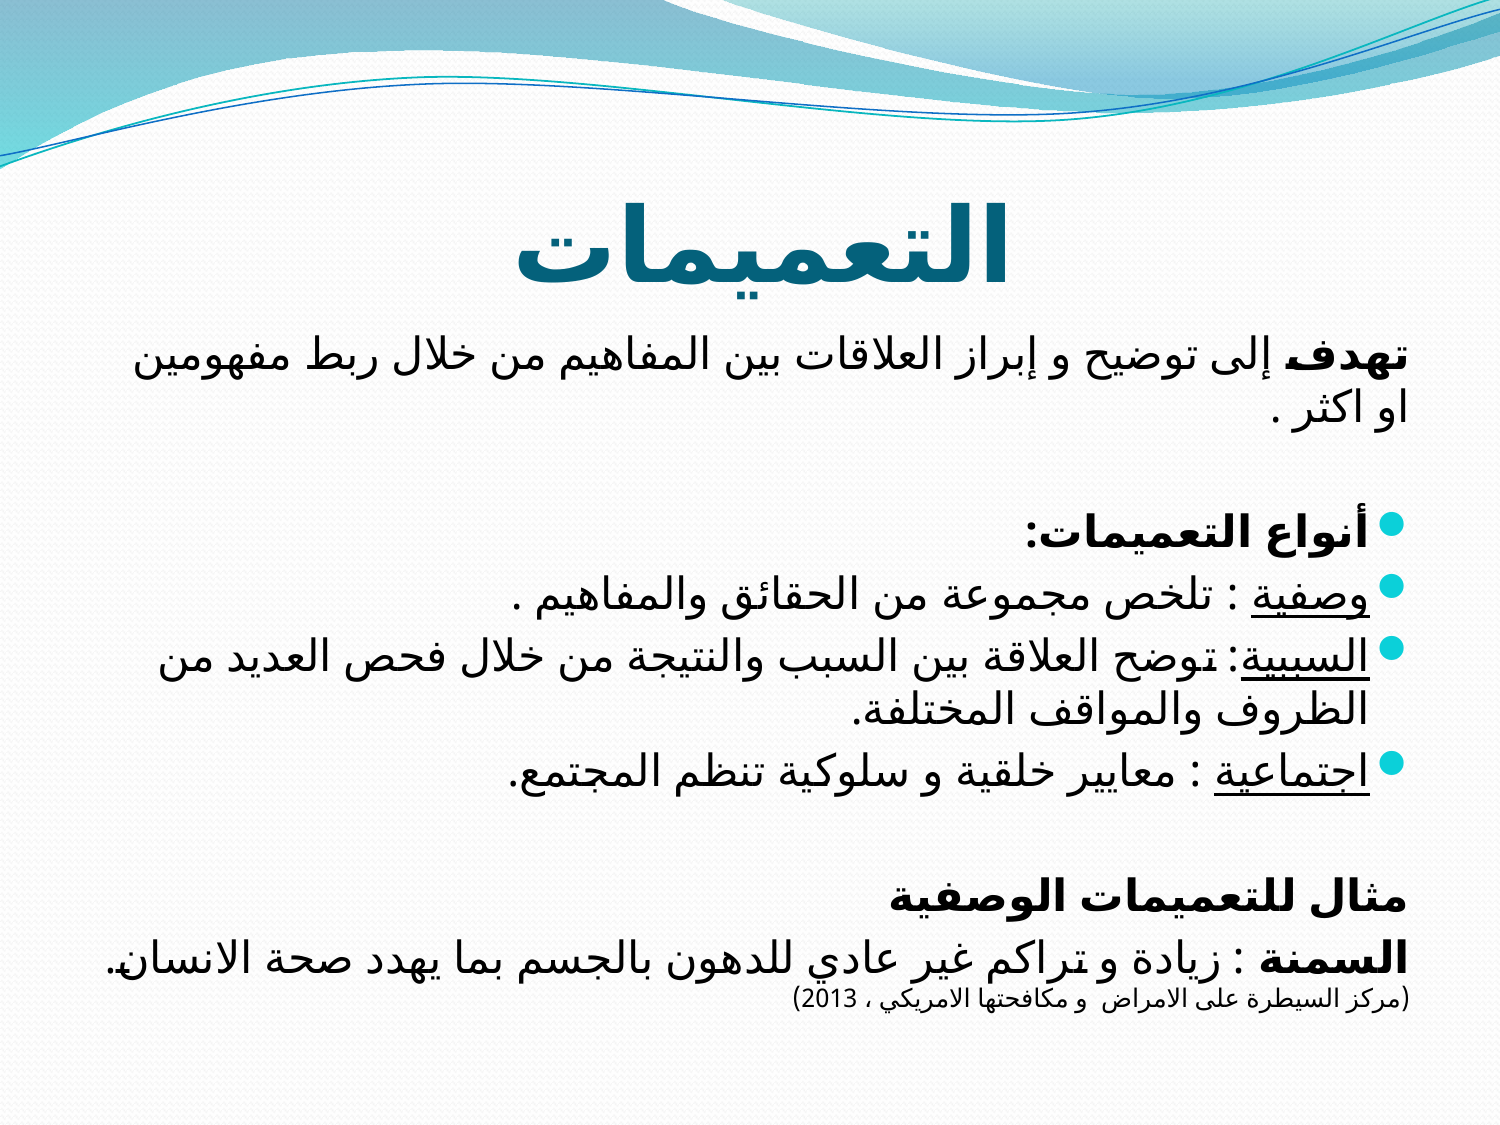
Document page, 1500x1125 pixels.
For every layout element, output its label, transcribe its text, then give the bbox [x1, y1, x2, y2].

list تهدف إلى توضيح و إبراز العلاقات بين المفاهيم من خلال ربط مفهومين او اكثر . أنواع التعميمات: وصفية : تلخص مجموعة من الحقائق والمفاهيم . السببية: توضح العلاقة بين السبب والنتيجة من خلال فحص العديد من الظروف والمواقف المختلفة. اجتماعية : معايير خلقية و سلوكية تنظم المجتمع. مثال للتعميمات الوصفية السمنة : زيادة و تراكم غير عادي للدهون بالجسم بما يهدد صحة الانسان. (مركز السيطرة على الامراض و مكافحتها الامريكي ، 2013) [75, 317, 1425, 1038]
title التعميمات [75, 115, 1425, 303]
